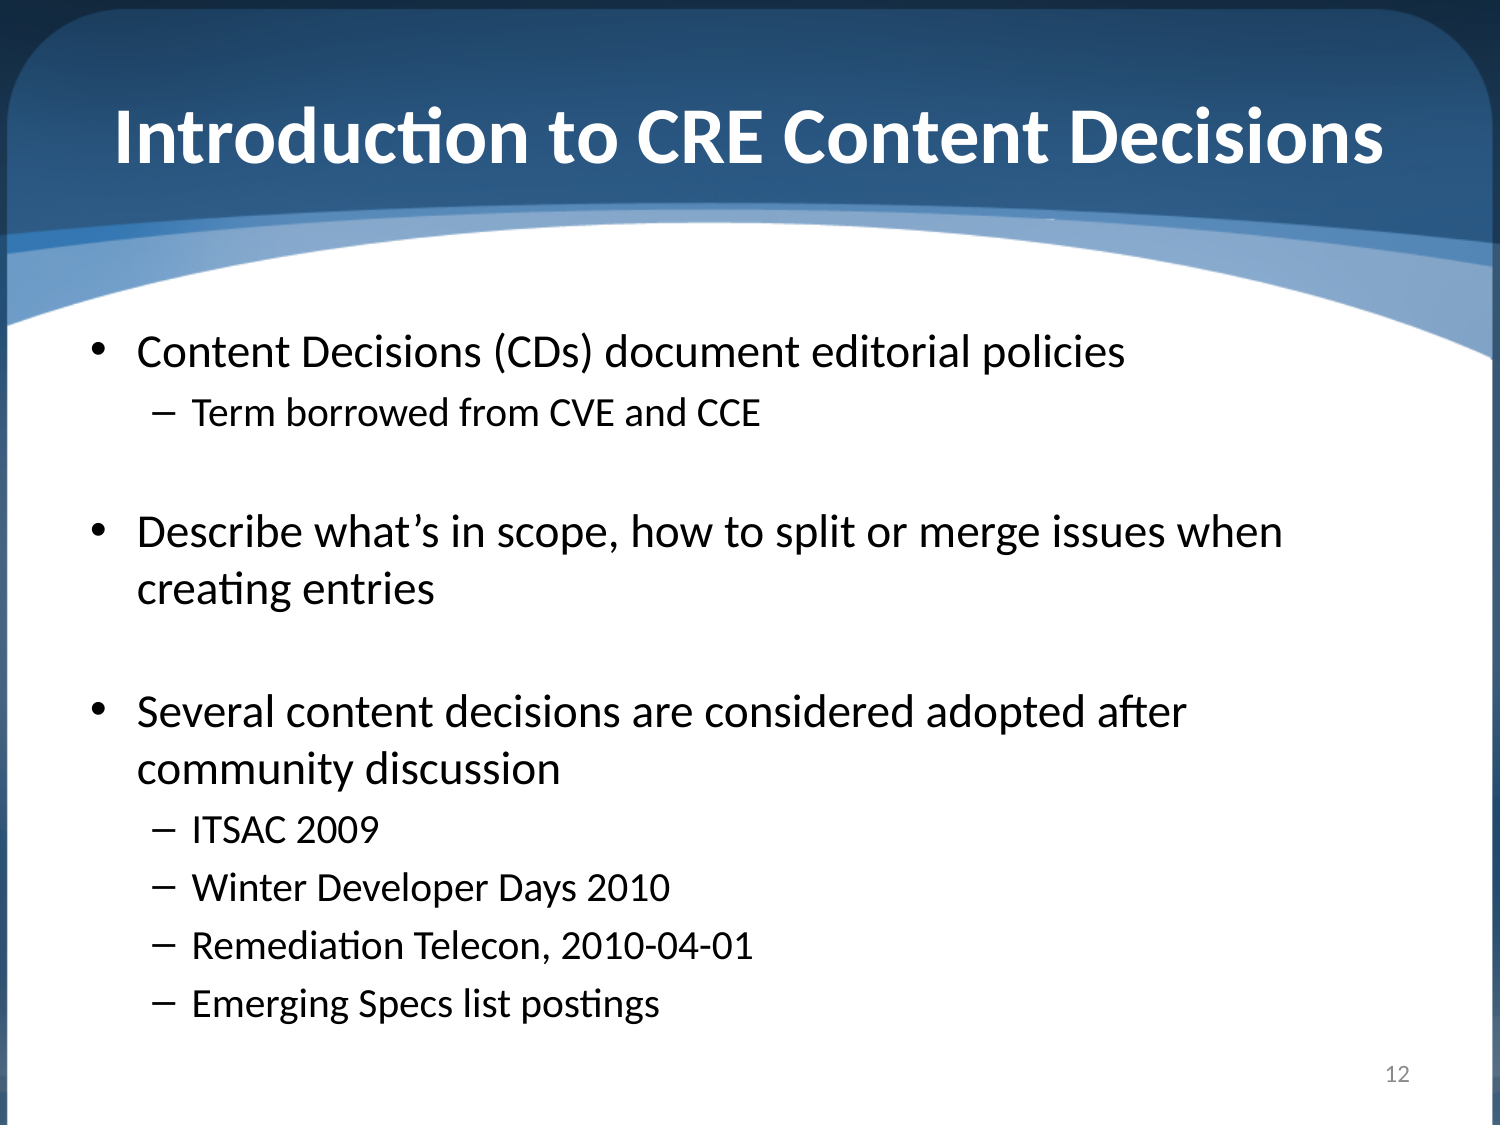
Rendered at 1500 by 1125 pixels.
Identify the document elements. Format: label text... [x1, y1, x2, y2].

title Introduction to CRE Content Decisions [75, 37, 1425, 225]
picture [0, 0, 1500, 1125]
list Content Decisions (CDs) document editorial policies Term borrowed from CVE and CCE Describe what’s in scope, how to split or merge issues when creating entries Several content decisions are considered adopted after community discussion ITSAC 2009 Winter Developer Days 2010 Remediation Telecon, 2010-04-01 Emerging Specs list postings [74, 312, 1426, 1038]
slide_number 12 [1074, 1042, 1425, 1103]
